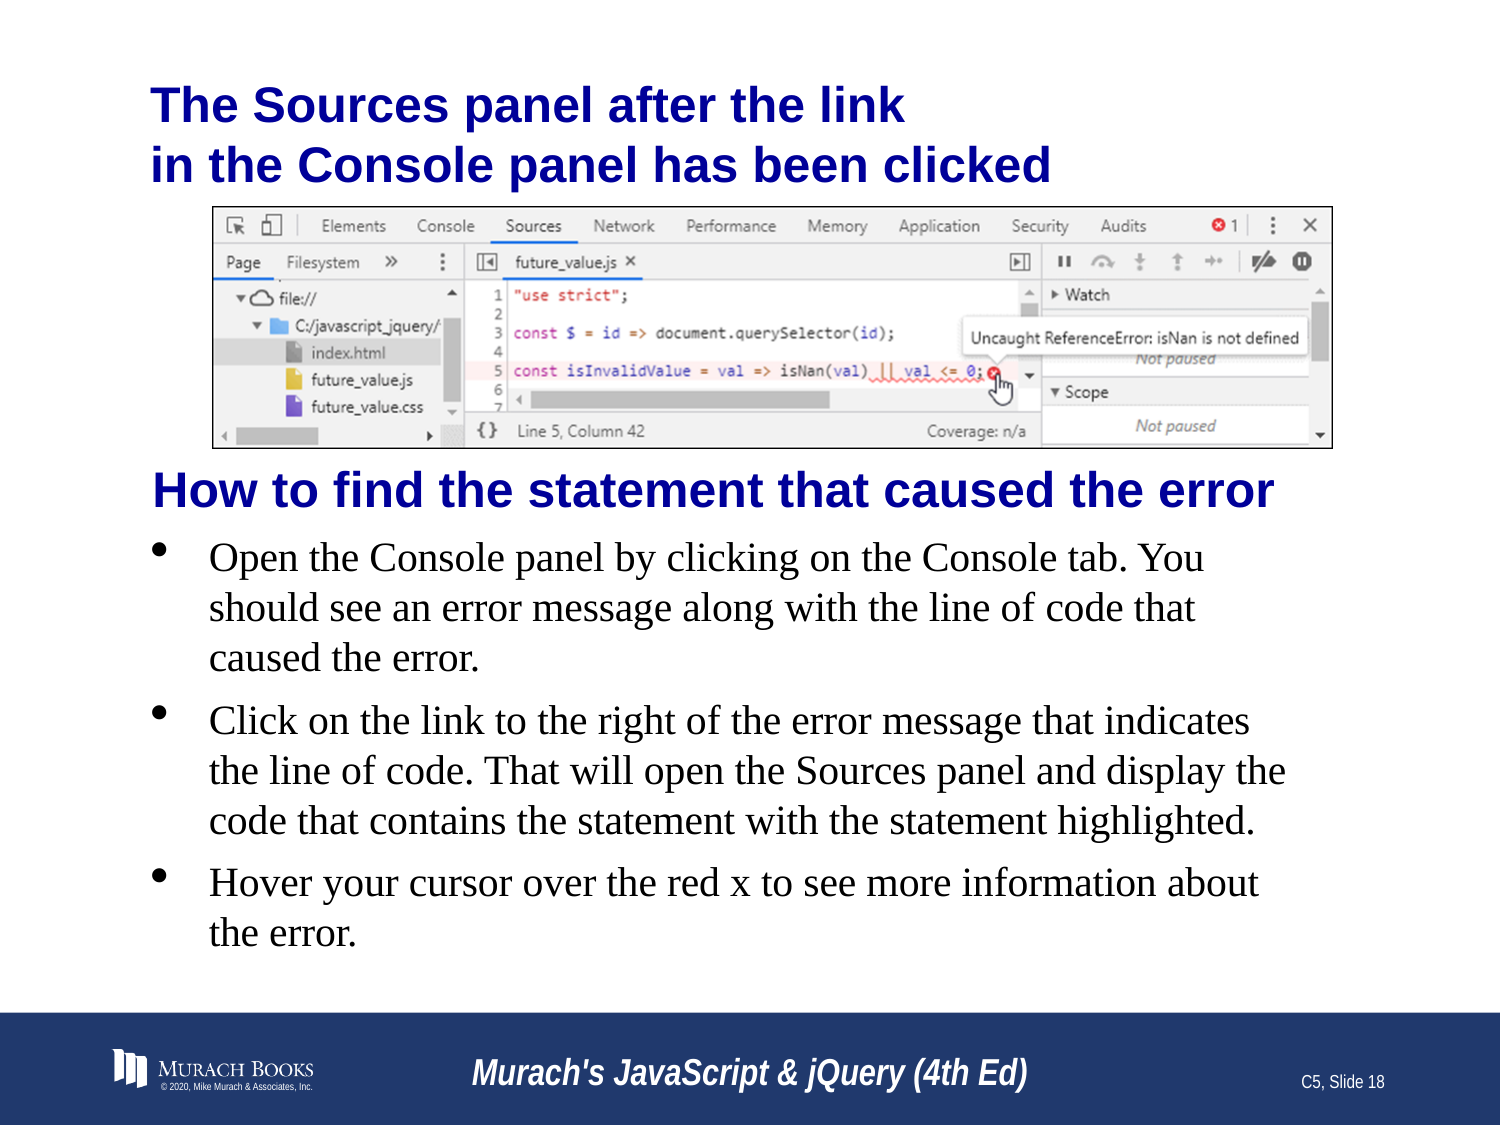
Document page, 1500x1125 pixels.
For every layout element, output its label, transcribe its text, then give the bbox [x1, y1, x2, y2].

footer © 2020, Mike Murach & Associates, Inc. [12, 1025, 463, 1100]
slide_number Murach's JavaScript & jQuery (4th Ed) [463, 1025, 1050, 1100]
list How to find the statement that caused the error Open the Console panel by clicking on the Console tab. You should see an error message along with the line of code that caused the error. Click on the link to the right of the error message that indicates the line of code. That will open the Sources panel and display the code that contains the statement with the statement highlighted. Hover your cursor over the red x to see more information about the error. [137, 450, 1350, 813]
slide_number C5, Slide 18 [1087, 1025, 1400, 1100]
title The Sources panel after the link in the Console panel has been clicked [150, 72, 1350, 194]
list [212, 206, 1333, 449]
